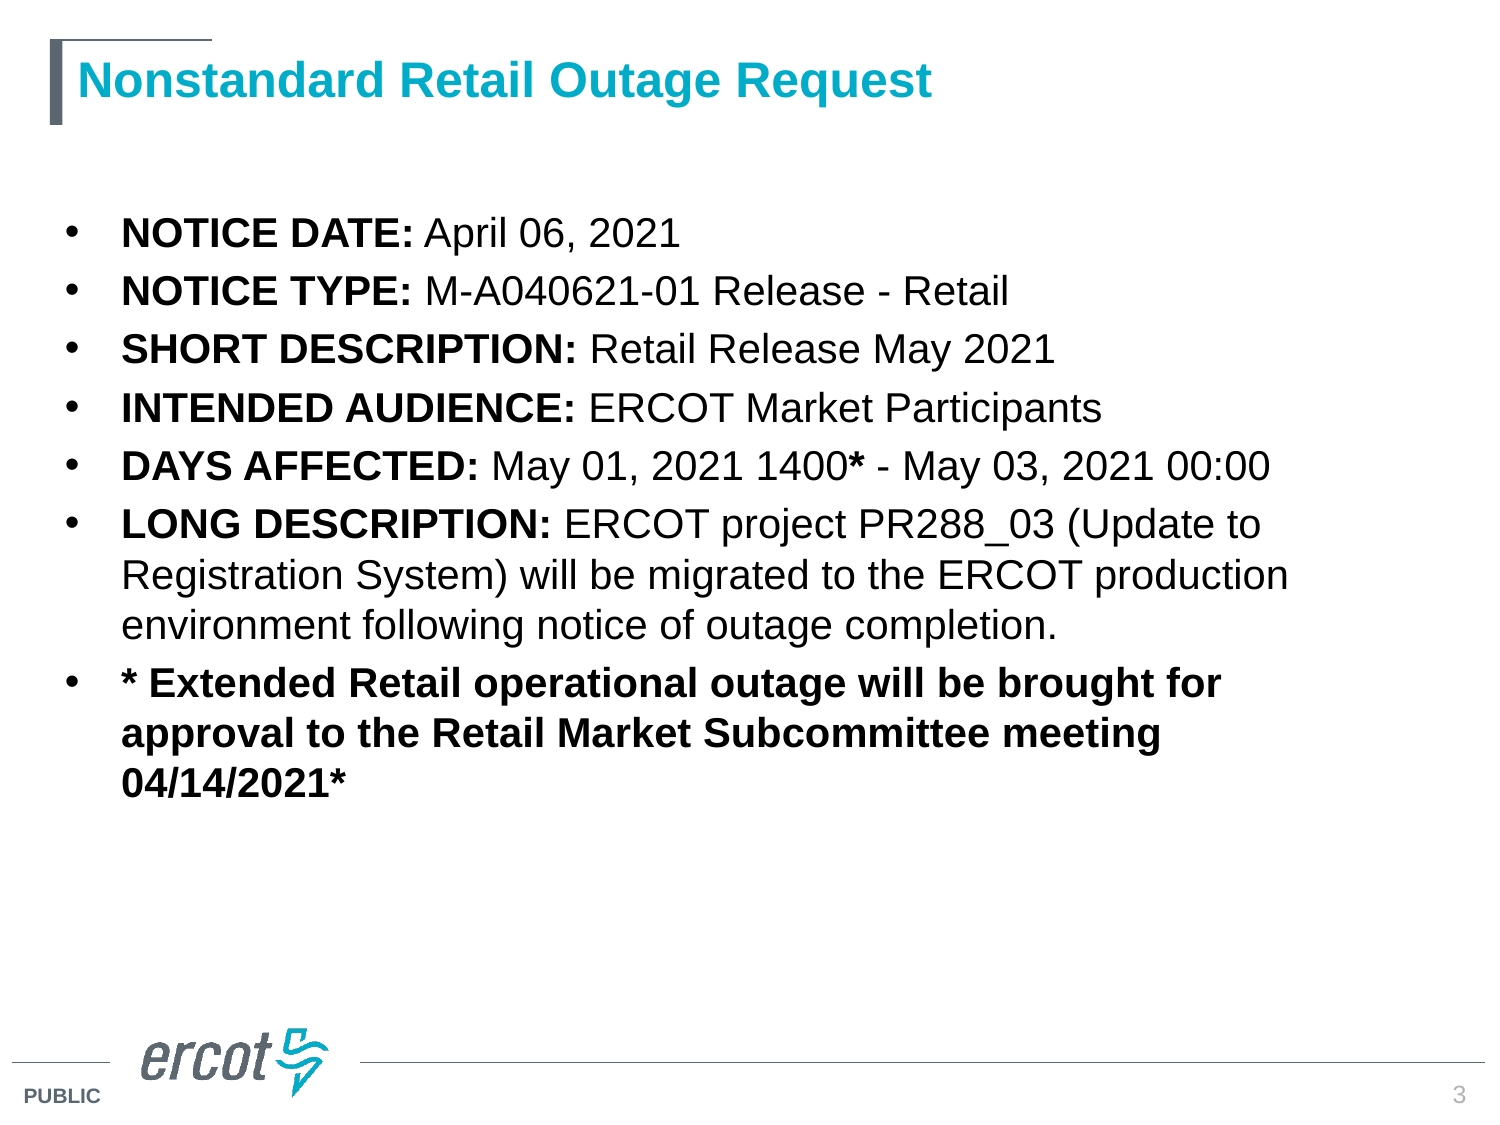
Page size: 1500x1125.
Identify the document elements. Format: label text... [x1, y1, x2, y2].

picture [137, 1024, 332, 1100]
slide_number 3 [1437, 1076, 1475, 1112]
list NOTICE DATE: April 06, 2021 NOTICE TYPE: M-A040621-01 Release - Retail SHORT DESCRIPTION: Retail Release May 2021 INTENDED AUDIENCE: ERCOT Market Participants DAYS AFFECTED: May 01, 2021 1400* - May 03, 2021 00:00 LONG DESCRIPTION: ERCOT project PR288_03 (Update to Registration System) will be migrated to the ERCOT production environment following notice of outage completion. * Extended Retail operational outage will be brought for approval to the Retail Market Subcommittee meeting 04/14/2021* [50, 149, 1413, 975]
title Nonstandard Retail Outage Request [62, 39, 1450, 138]
